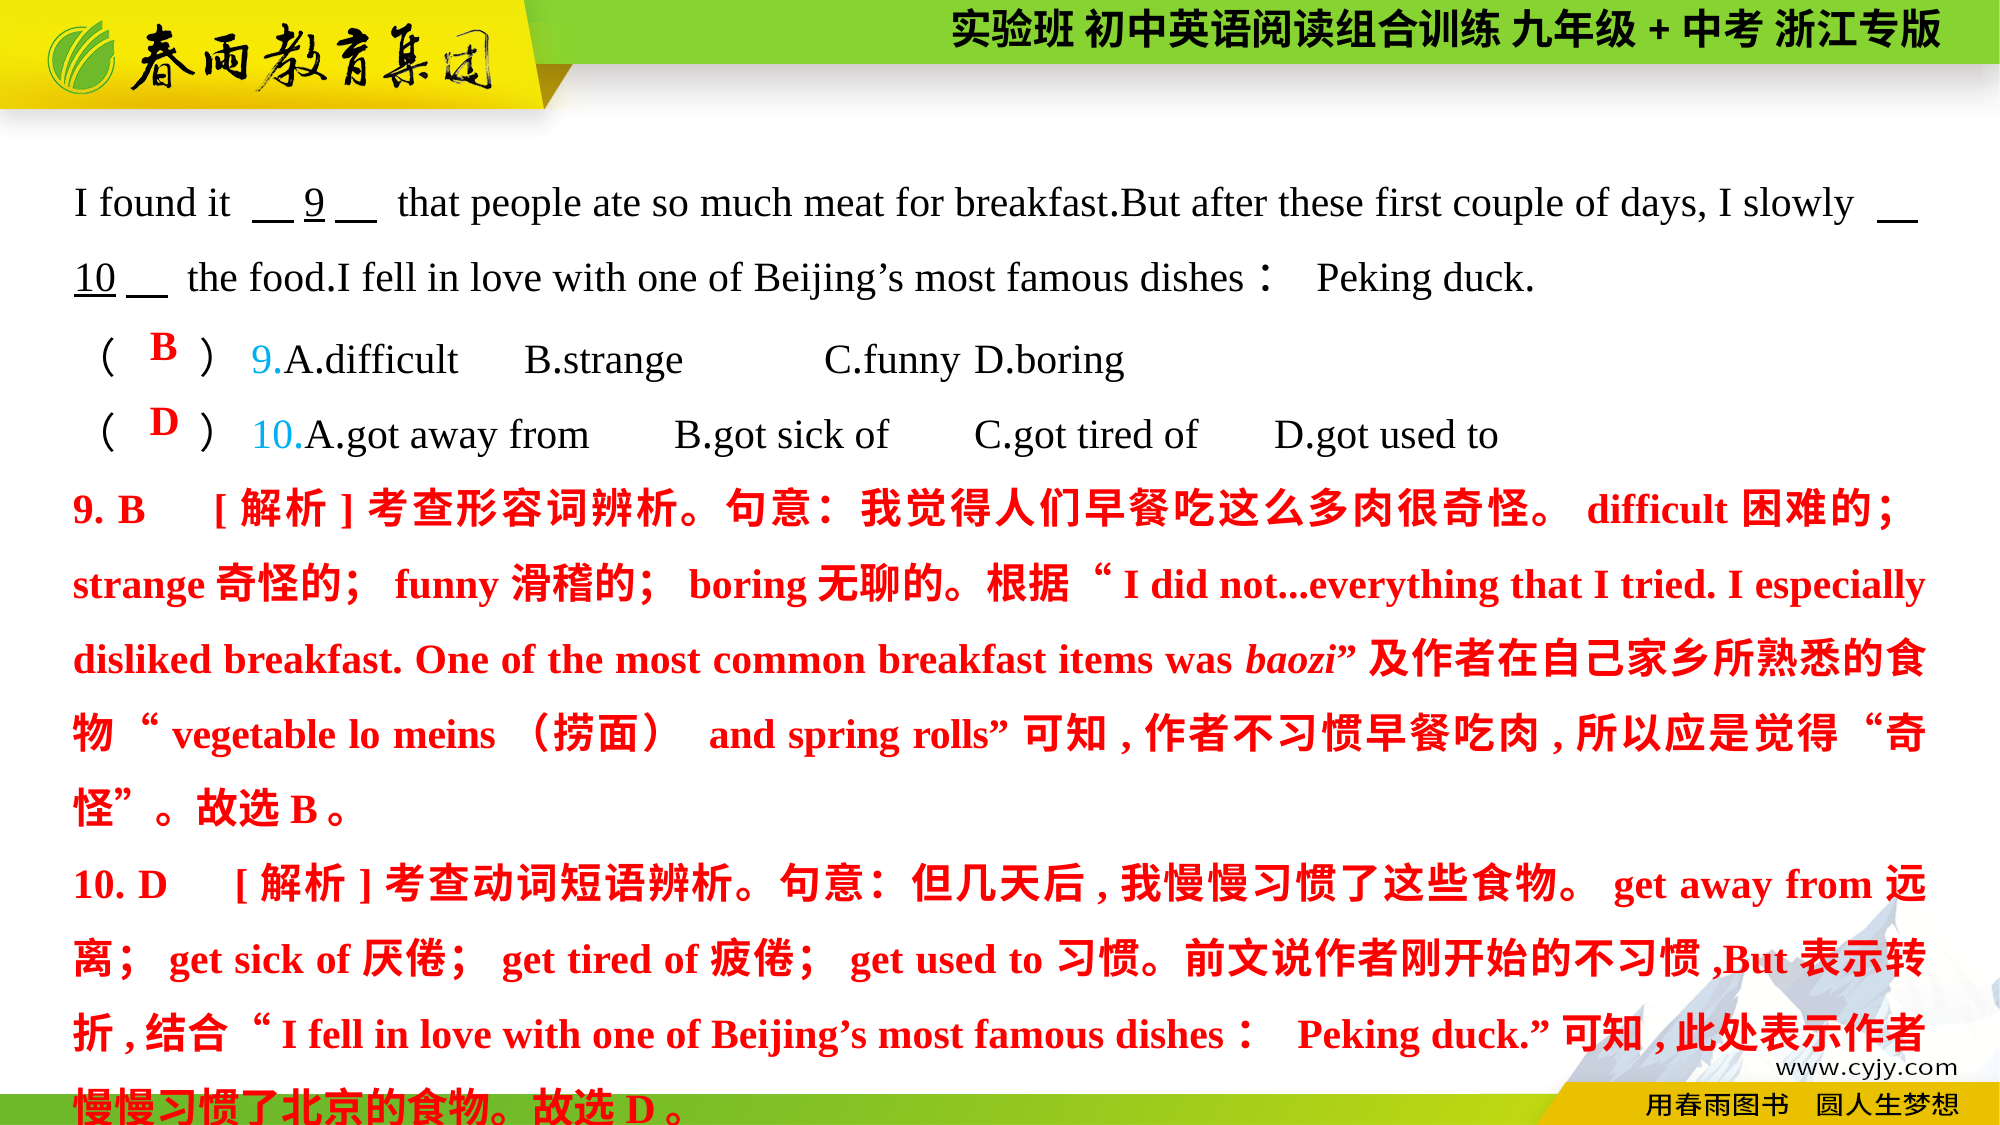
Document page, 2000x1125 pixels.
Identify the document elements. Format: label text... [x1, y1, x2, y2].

text_box 9. B [解析]考查形容词辨析。句意：我觉得人们早餐吃这么多肉很奇怪。difficult困难的；strange奇怪的；funny滑稽的；boring无聊的。根据“I did not...everything that I tried. I especially disliked breakfast. One of the most common breakfast items was baozi”及作者在自己家乡所熟悉的食物“vegetable lo meins（捞面） and spring rolls”可知,作者不习惯早餐吃肉,所以应是觉得“奇怪”。故选B。 10. D [解析]考查动词短语辨析。句意：但几天后,我慢慢习惯了这些食物。get away from远离；get sick of厌倦；get tired of疲倦；get used to习惯。前文说作者刚开始的不习惯,But表示转折,结合“I fell in love with one of Beijing’s most famous dishes： Peking duck.”可知,此处表示作者慢慢习惯了北京的食物。故选D。 [57, 449, 1942, 1125]
text_box B [134, 311, 193, 377]
list I found it 9 that people ate so much meat for breakfast.But after these first couple of days, I slowly 10 the food.I fell in love with one of Beijing’s most famous dishes： Peking duck. [59, 142, 1944, 299]
text_box D [134, 386, 195, 452]
text_box （ ）9.A.difficult B.strange C.funny D.boring （ ）10.A.got away from B.got sick of C.got tired of D.got used to [59, 299, 1944, 465]
picture [0, 0, 2000, 1125]
